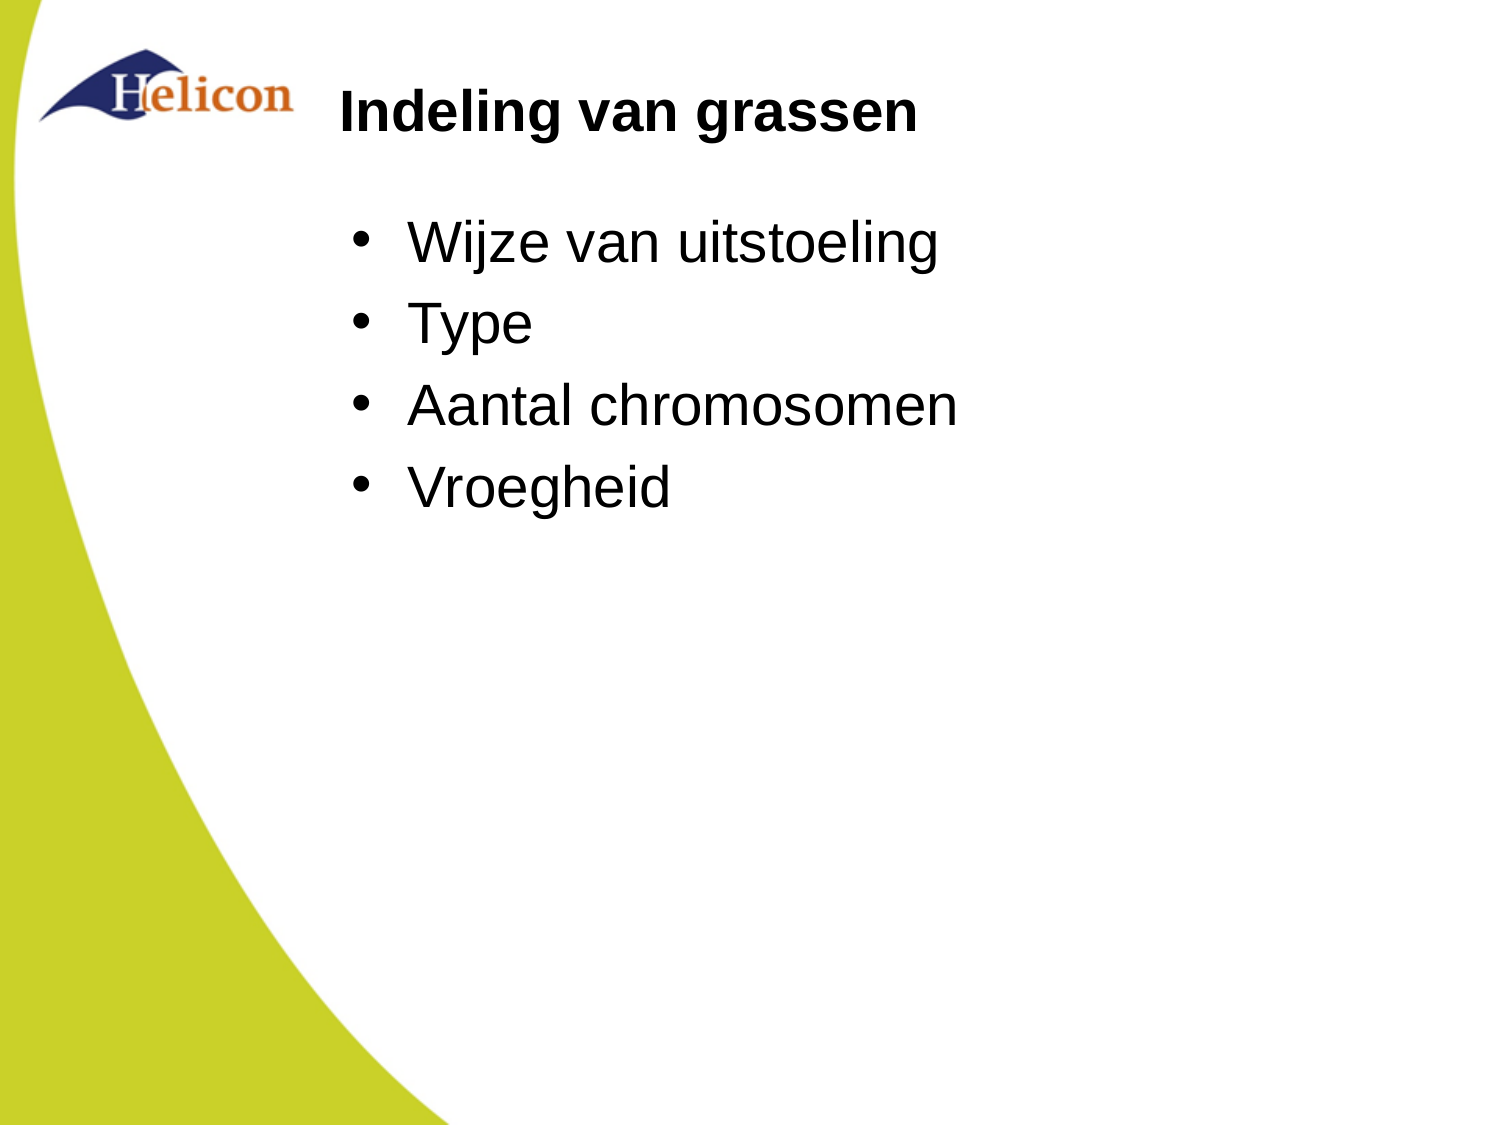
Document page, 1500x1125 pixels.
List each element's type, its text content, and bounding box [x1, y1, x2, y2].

list Wijze van uitstoeling Type Aantal chromosomen Vroegheid [336, 196, 1425, 1005]
title Indeling van grassen [324, 54, 1415, 161]
picture [0, 0, 1500, 1125]
